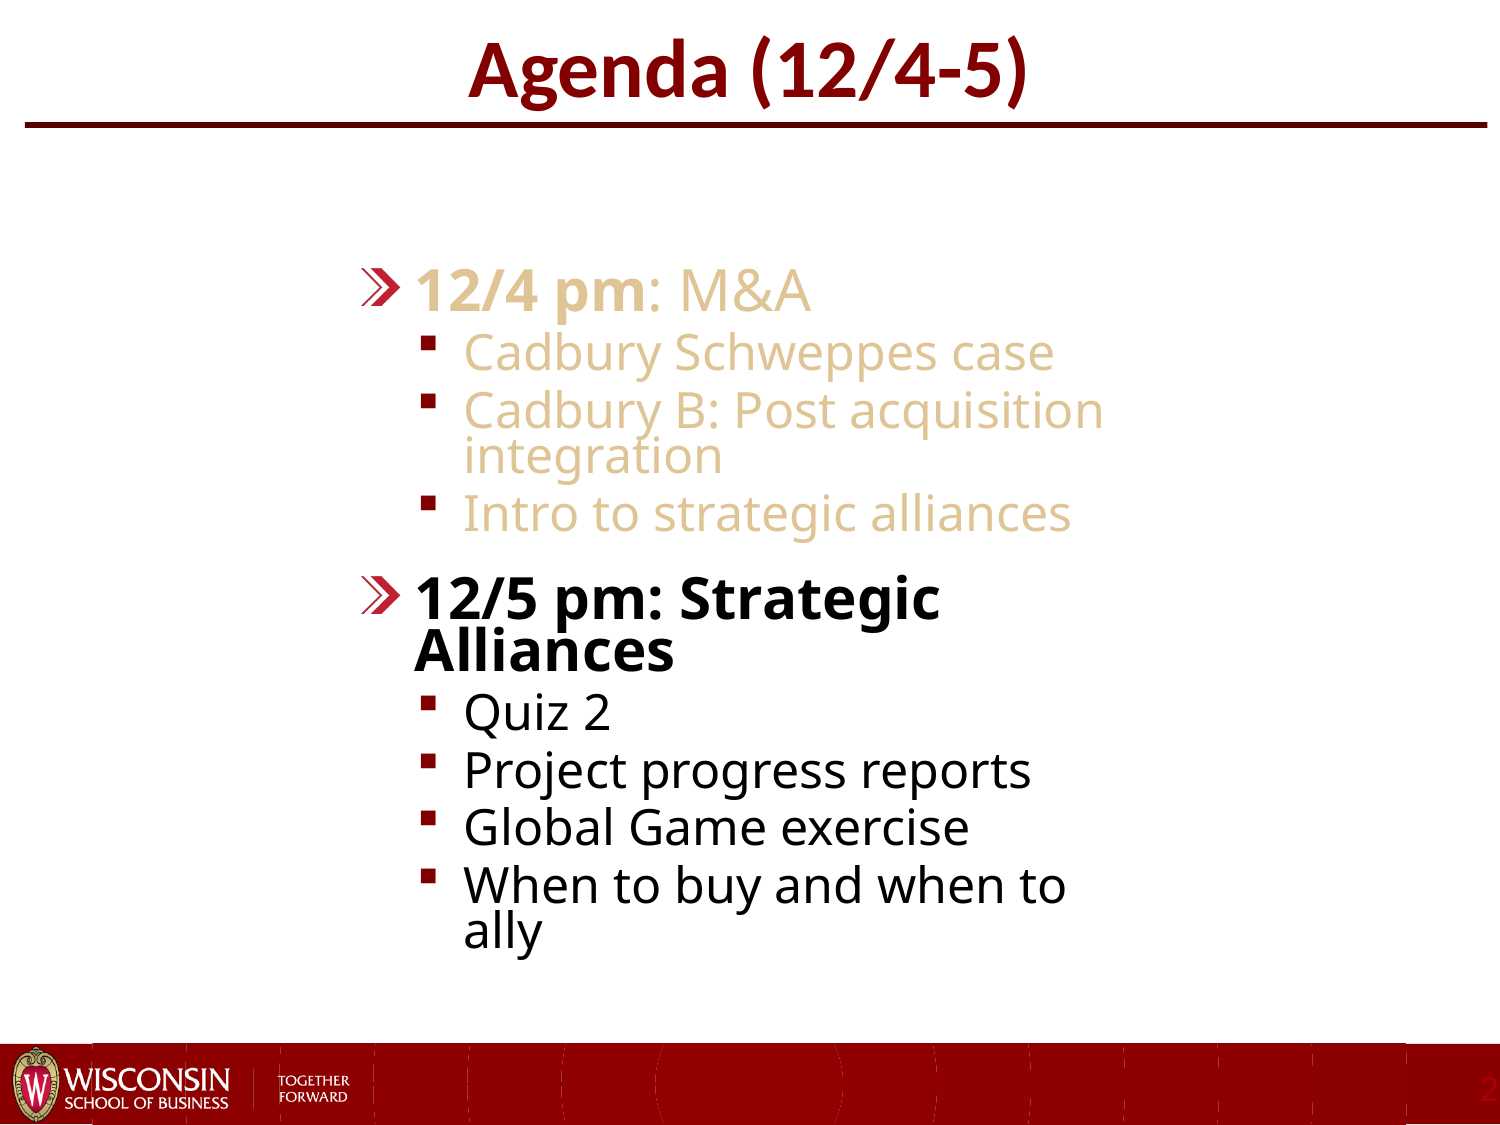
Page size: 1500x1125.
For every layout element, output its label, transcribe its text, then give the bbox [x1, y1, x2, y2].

title Agenda (12/4-5) [75, 12, 1425, 138]
picture [358, 266, 402, 308]
picture [12, 1046, 350, 1123]
picture [358, 574, 402, 616]
list 12/4 pm: M&A Cadbury Schweppes case Cadbury B: Post acquisition integration Intro to strategic alliances 12/5 pm: Strategic Alliances Quiz 2 Project progress reports Global Game exercise When to buy and when to ally [343, 262, 1157, 950]
